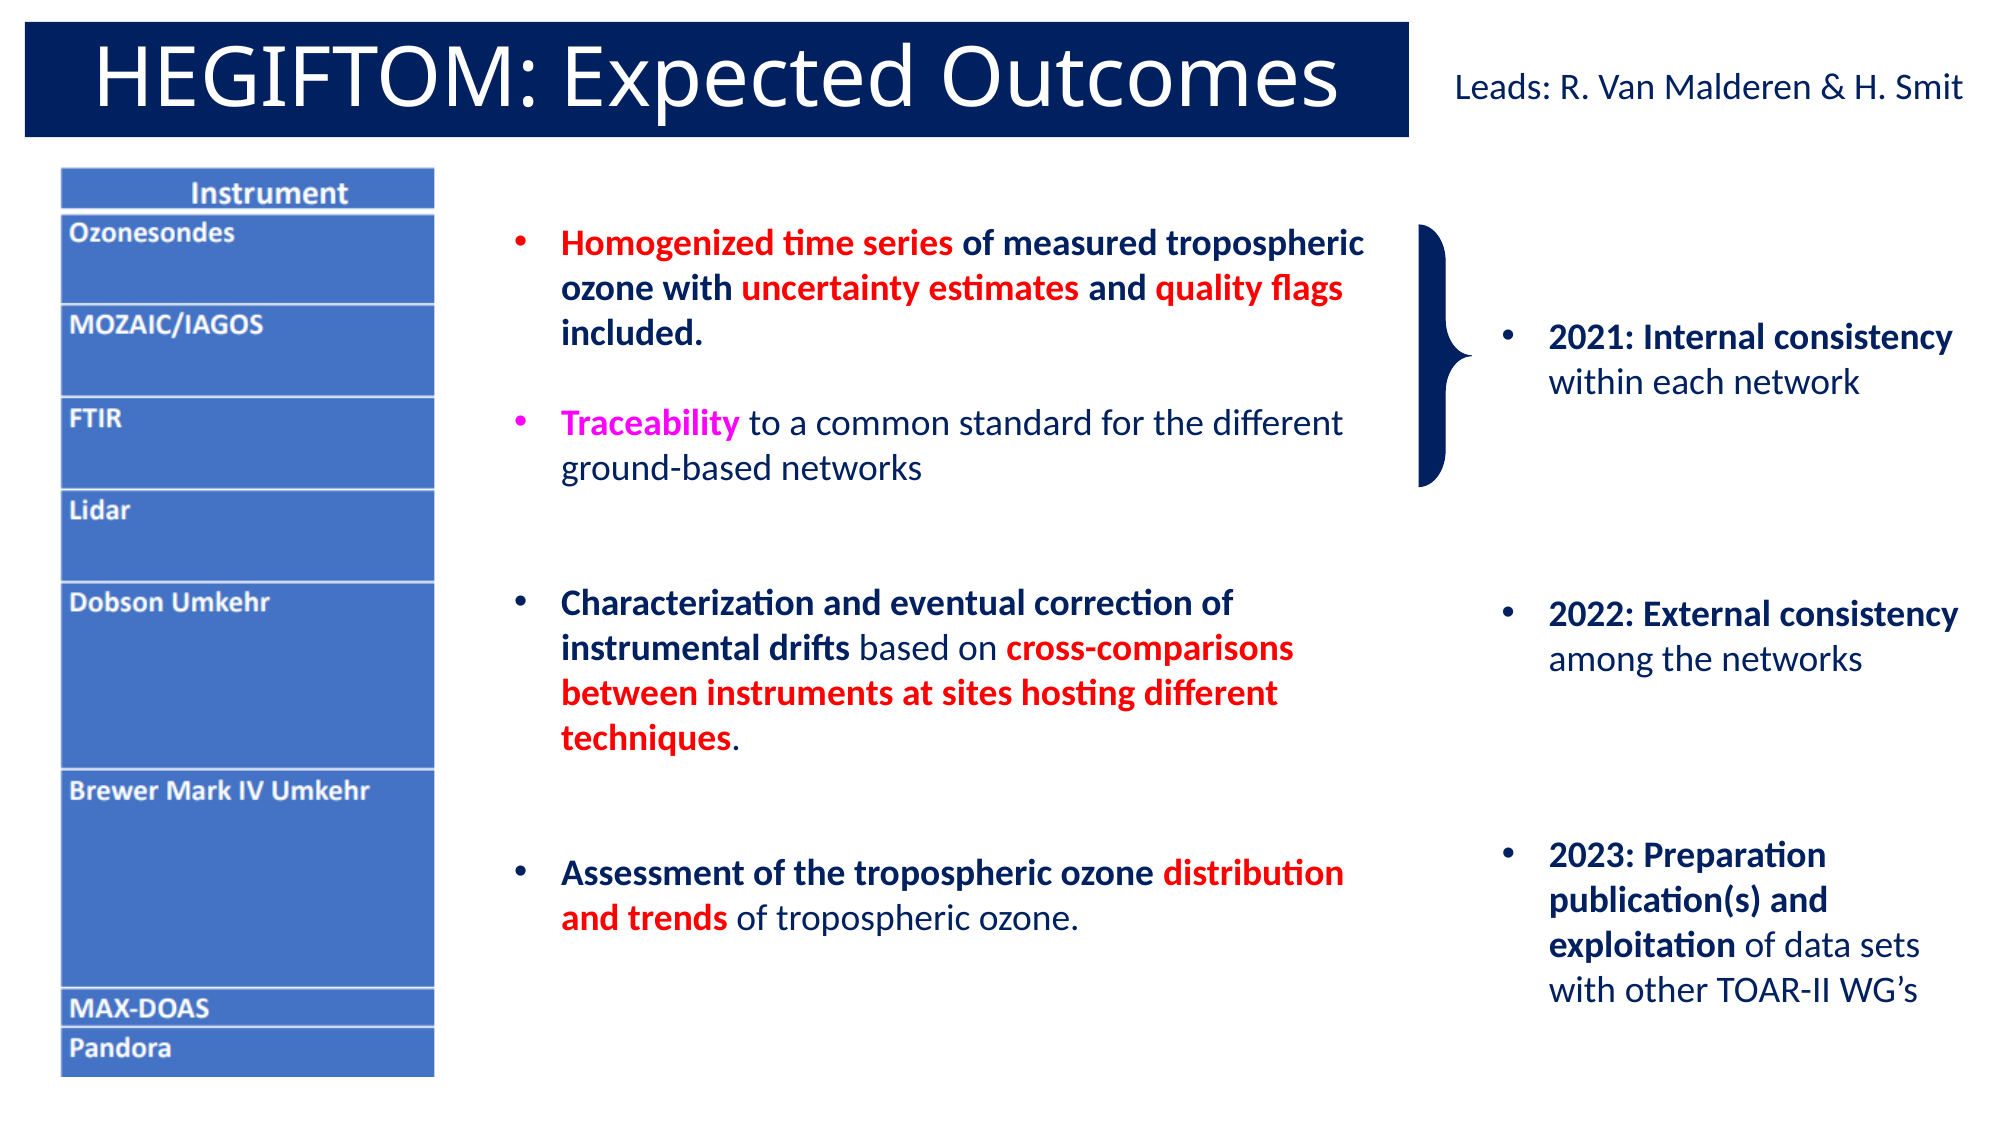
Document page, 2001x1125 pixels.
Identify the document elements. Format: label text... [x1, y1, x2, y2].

title HEGIFTOM: Expected Outcomes [24, 21, 1409, 138]
text_box Leads: R. Van Malderen & H. Smit [1440, 54, 1980, 114]
picture [59, 159, 435, 1077]
text_box [1418, 224, 1472, 488]
text_box 2021: Internal consistency within each network [1486, 304, 1970, 410]
text_box 2023: Preparation publication(s) and exploitation of data sets with other TOAR-II WG’s [1487, 822, 1987, 1018]
text_box 2022: External consistency among the networks [1486, 581, 1978, 687]
text_box Homogenized time series of measured tropospheric ozone with uncertainty estimates and quality flags included. Traceability to a common standard for the different ground-based networks Characterization and eventual correction of instrumental drifts based on cross-comparisons between instruments at sites hosting different techniques. Assessment of the tropospheric ozone distribution and trends of tropospheric ozone. [499, 210, 1409, 946]
